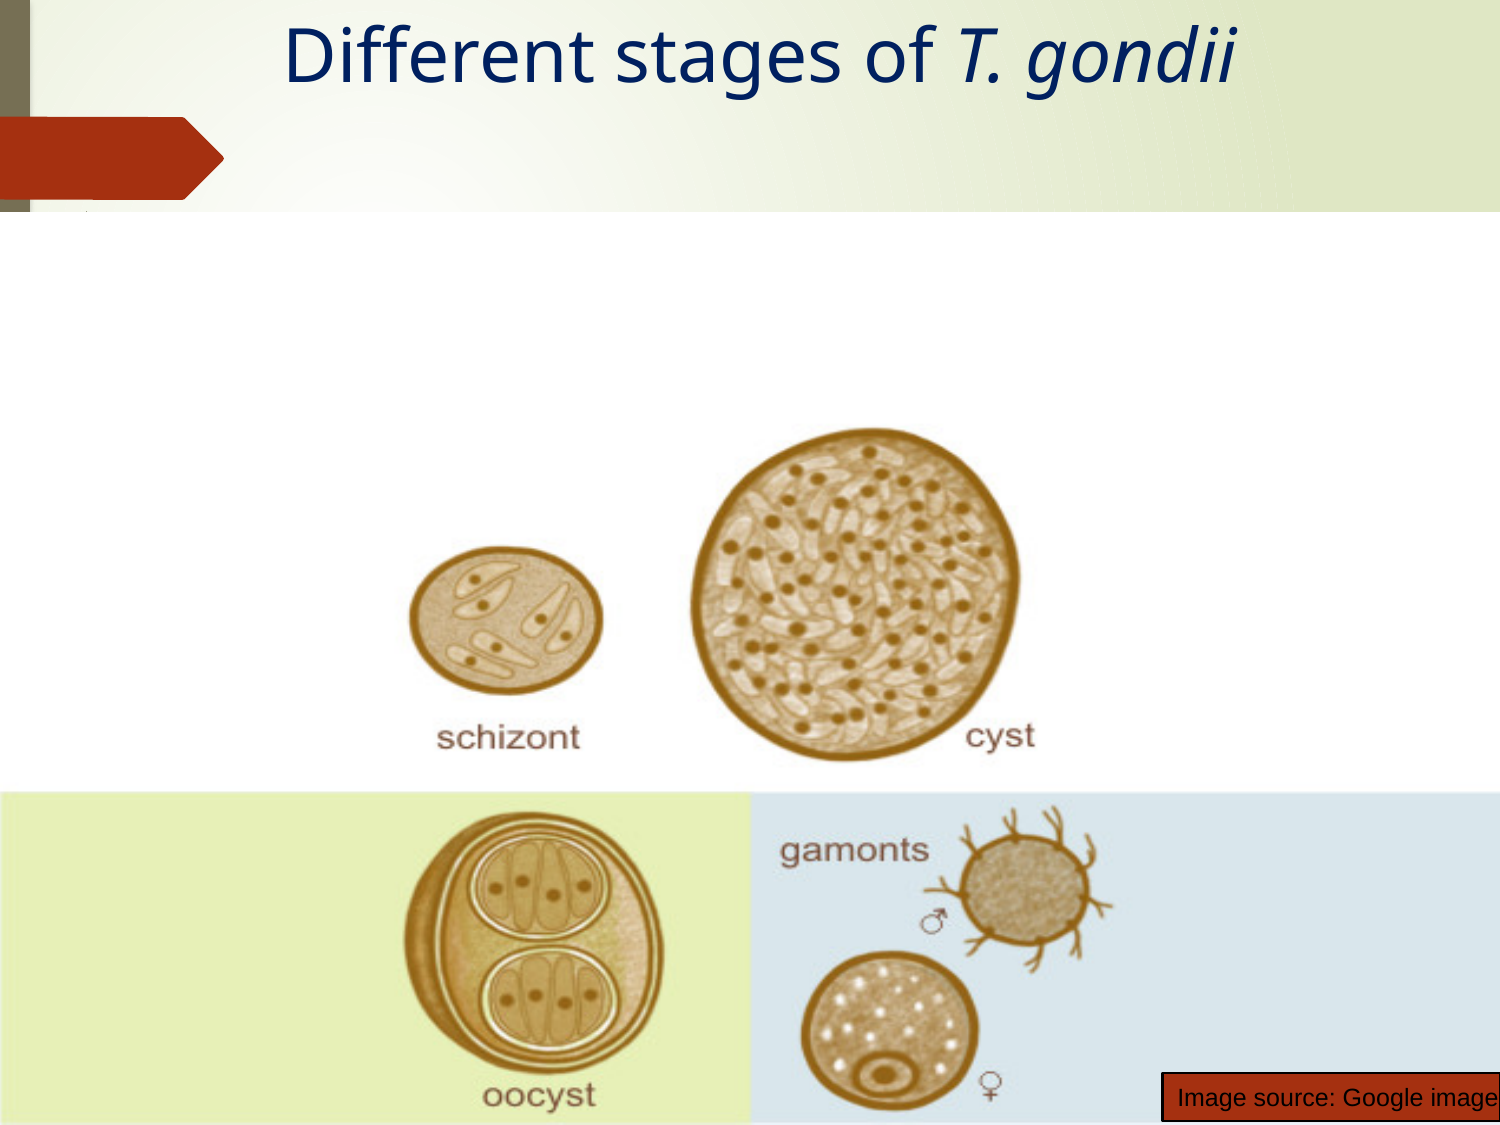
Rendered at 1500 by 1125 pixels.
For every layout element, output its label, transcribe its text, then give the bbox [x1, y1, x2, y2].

title Different stages of T. gondii [0, 0, 1500, 150]
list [0, 212, 1500, 1125]
